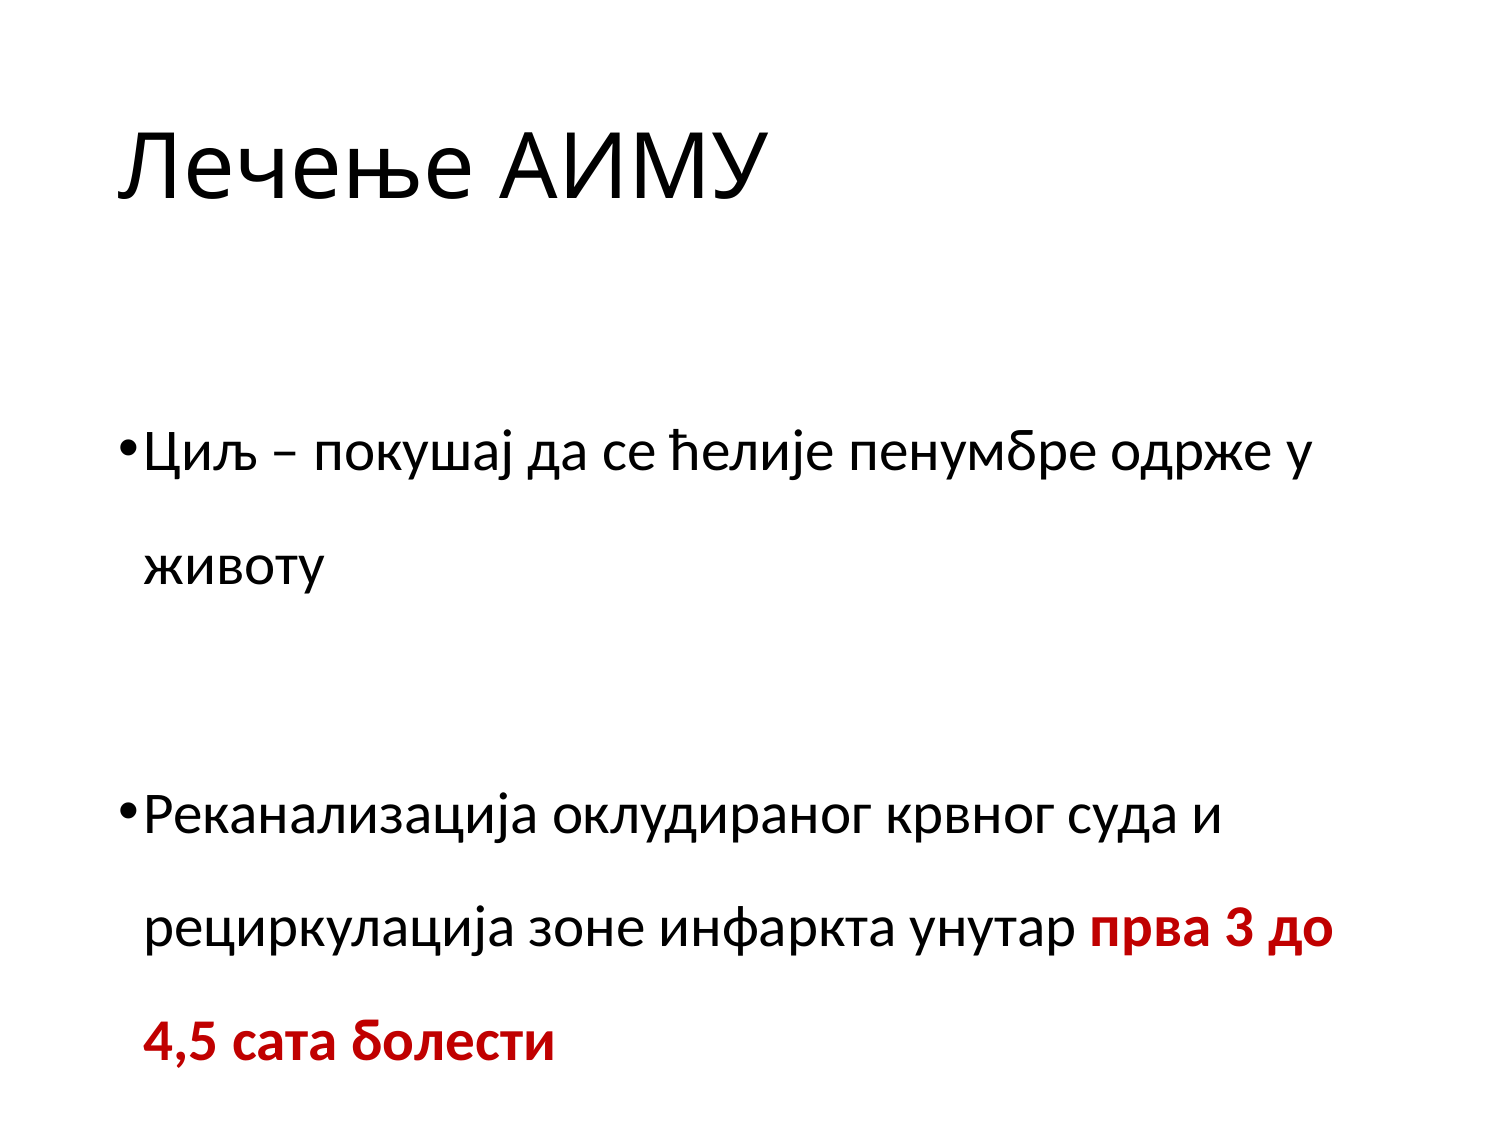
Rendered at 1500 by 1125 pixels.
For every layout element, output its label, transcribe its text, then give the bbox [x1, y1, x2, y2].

title Лечење АИМУ [103, 59, 1397, 278]
list Циљ – покушај да се ћелије пенумбре одрже у животу Реканализација оклудираног крвног суда и рециркулација зоне инфаркта унутар прва 3 до 4,5 сата болести [103, 361, 1417, 1083]
